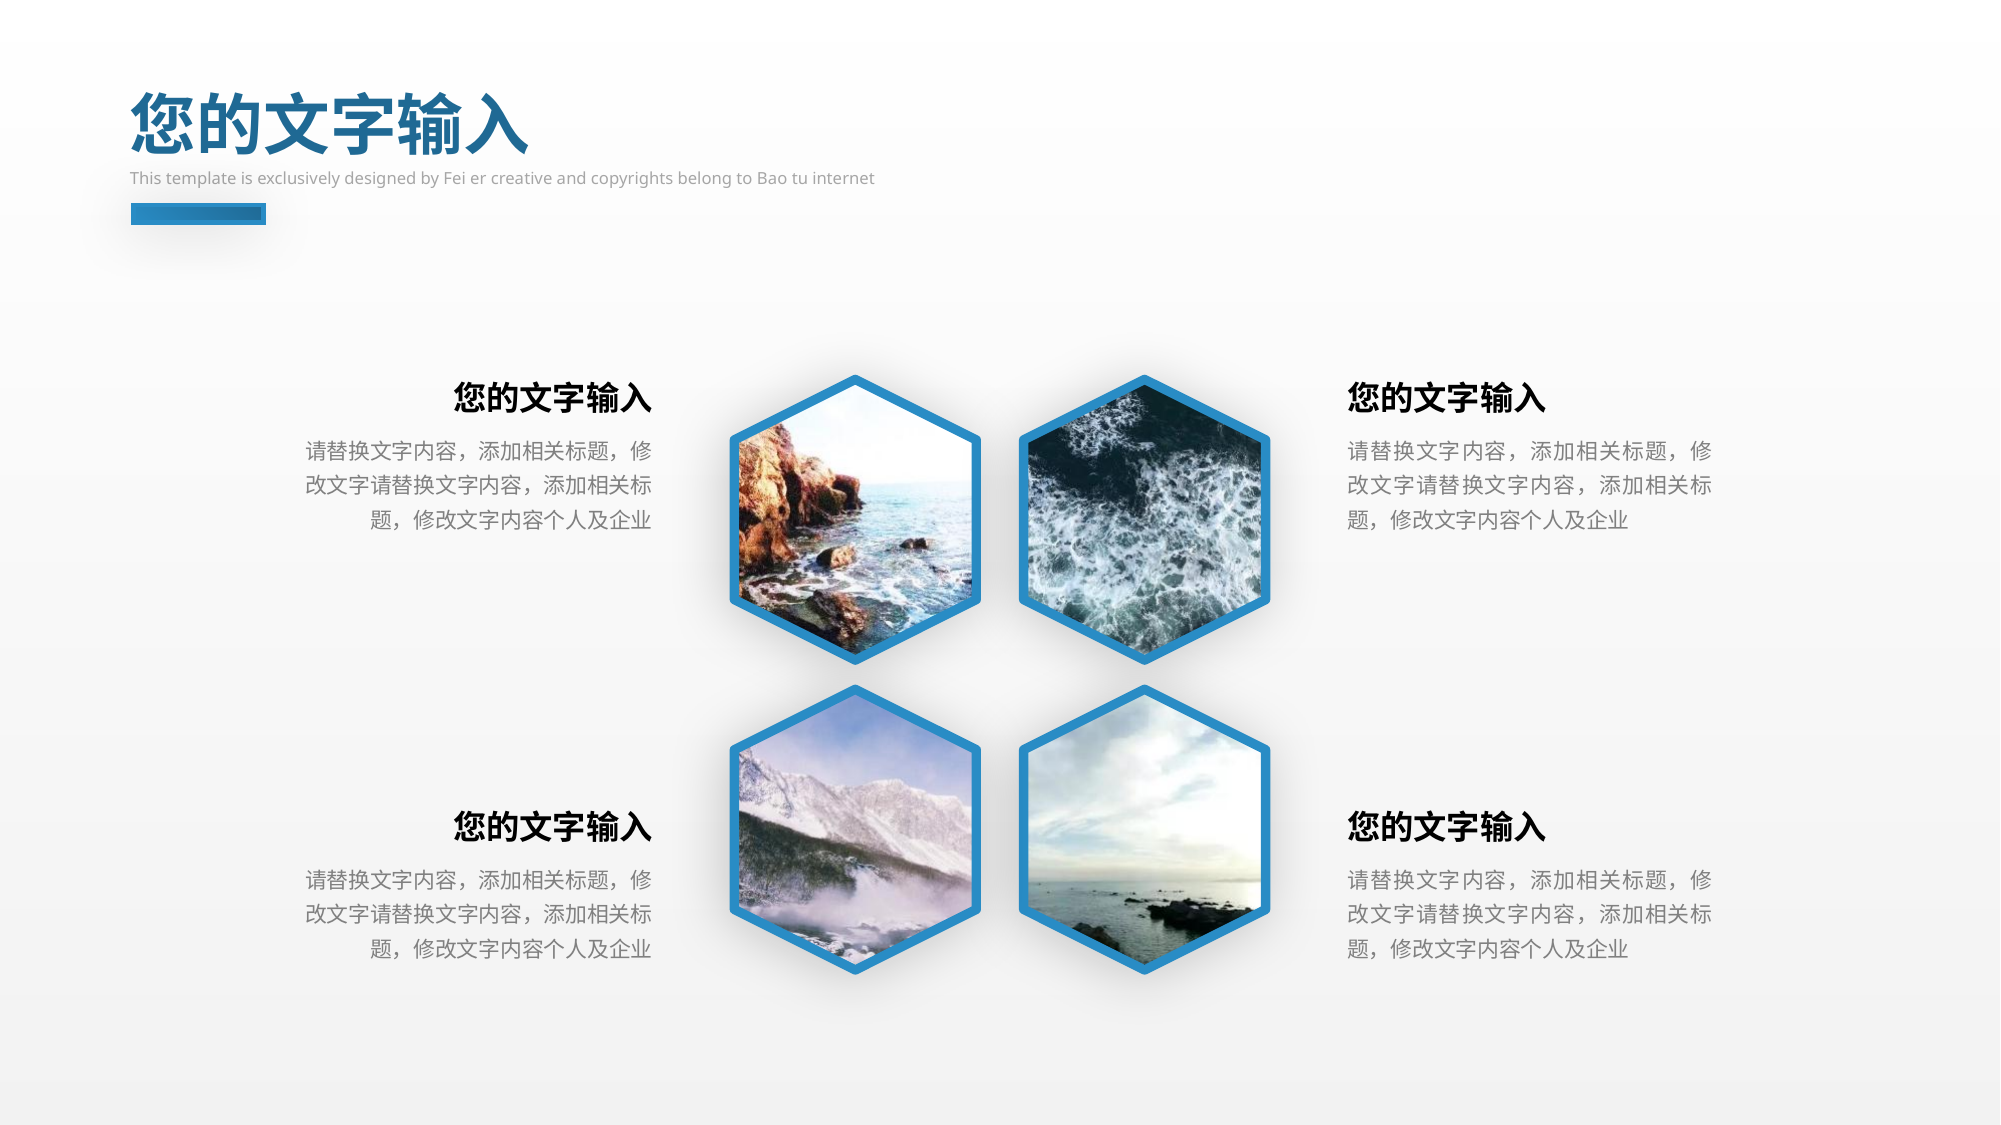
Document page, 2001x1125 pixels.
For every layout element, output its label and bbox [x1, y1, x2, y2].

picture [1023, 379, 1266, 661]
text_box [272, 370, 668, 542]
picture [1023, 689, 1266, 970]
picture [734, 379, 977, 661]
text_box [272, 798, 668, 971]
text_box [115, 75, 998, 223]
text_box [1332, 370, 1728, 542]
picture [734, 689, 977, 970]
text_box [1332, 798, 1728, 971]
